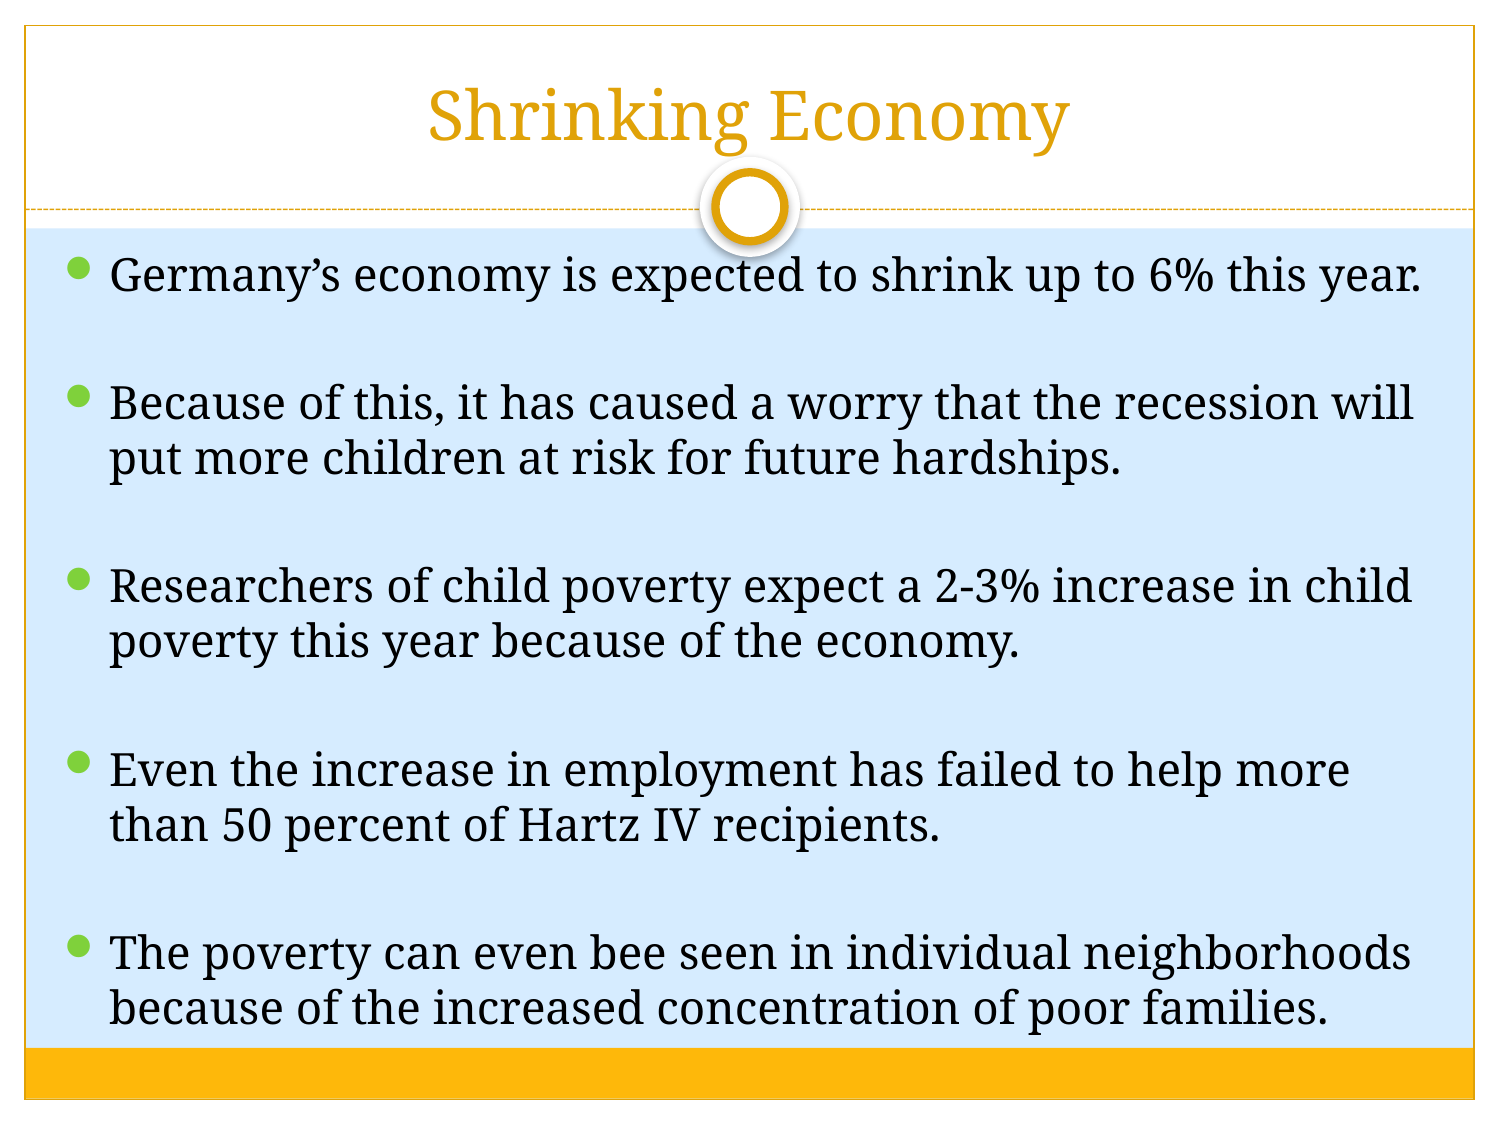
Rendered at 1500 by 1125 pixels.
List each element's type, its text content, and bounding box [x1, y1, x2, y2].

title Shrinking Economy [49, 37, 1450, 162]
list Germany’s economy is expected to shrink up to 6% this year. Because of this, it has caused a worry that the recession will put more children at risk for future hardships. Researchers of child poverty expect a 2-3% increase in child poverty this year because of the economy. Even the increase in employment has failed to help more than 50 percent of Hartz IV recipients. The poverty can even bee seen in individual neighborhoods because of the increased concentration of poor families. [49, 237, 1445, 1063]
